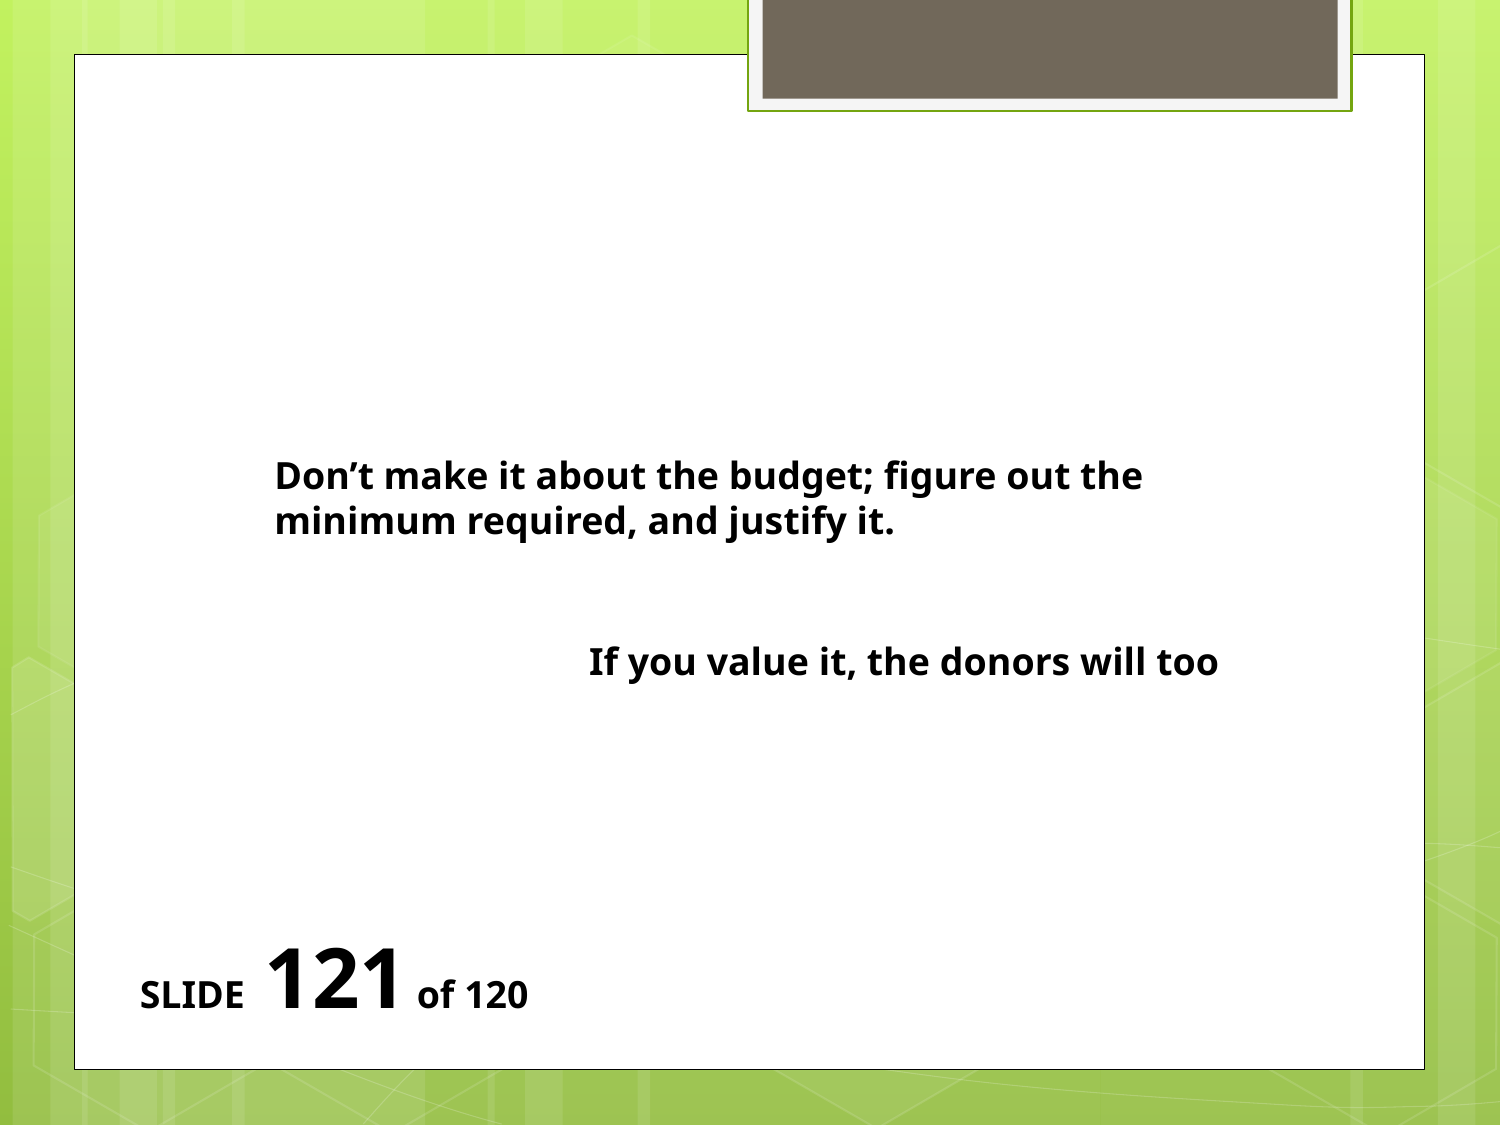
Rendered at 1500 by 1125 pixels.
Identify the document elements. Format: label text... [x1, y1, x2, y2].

text_box SLIDE 121 of 120 [125, 917, 700, 1033]
text_box Don’t make it about the budget; figure out the minimum required, and justify it. If you value it, the donors will too [259, 374, 1235, 690]
